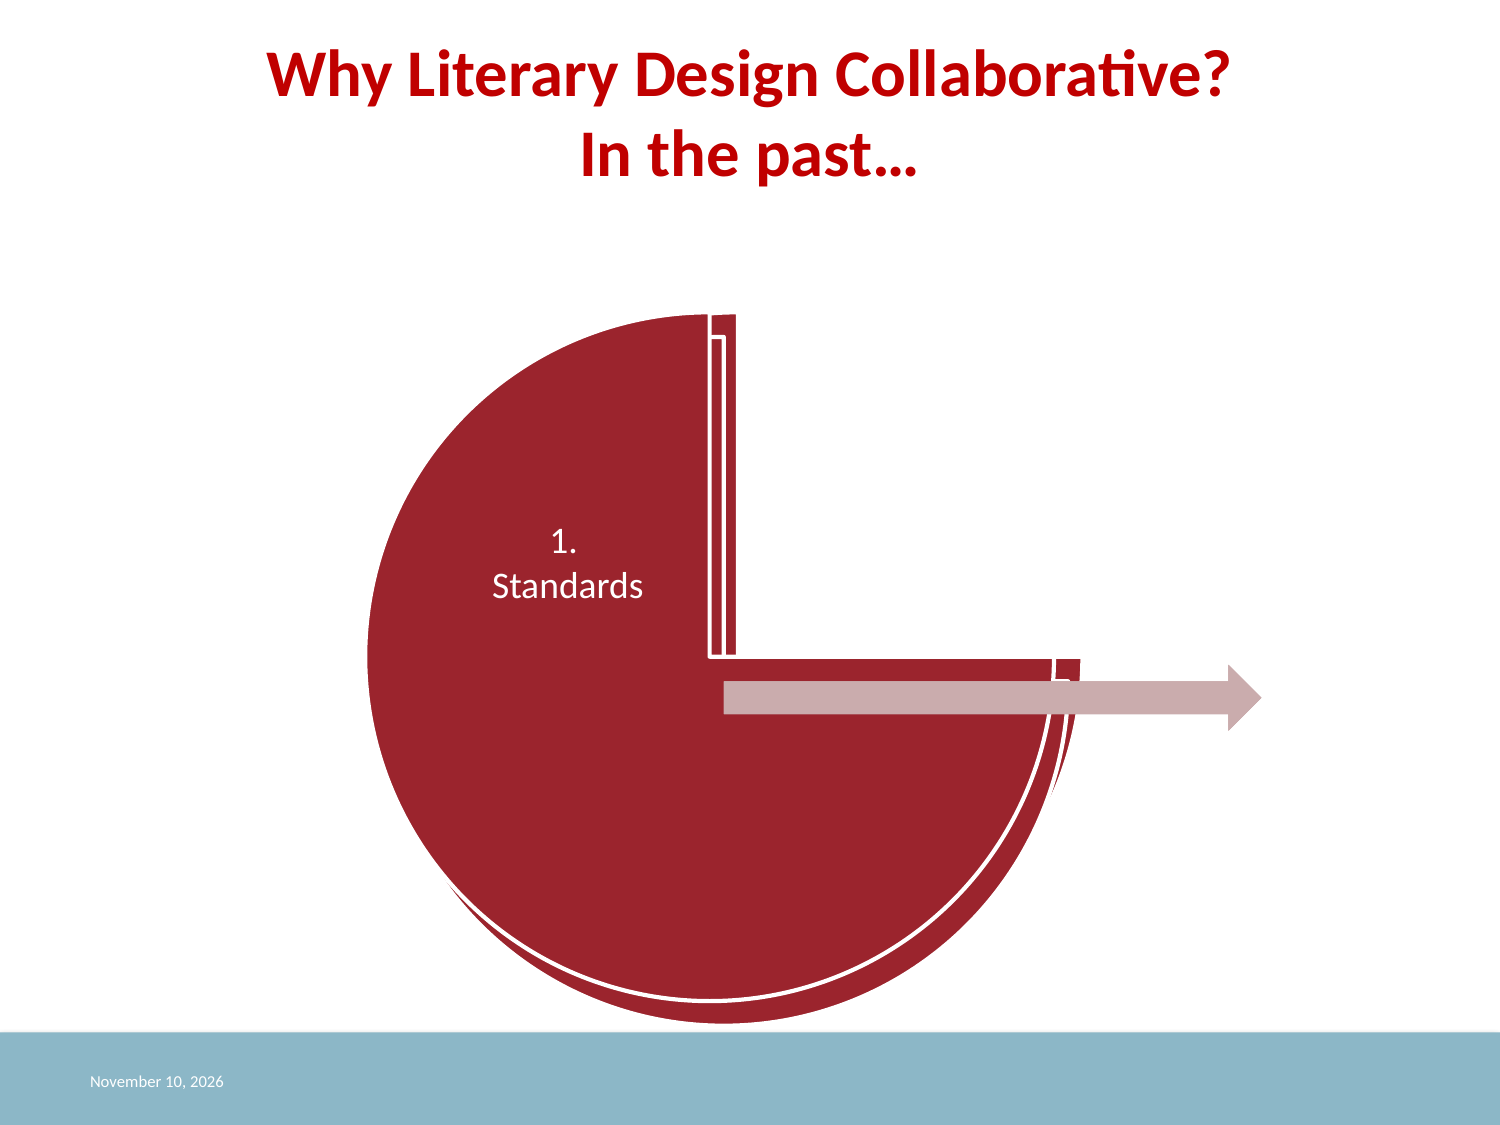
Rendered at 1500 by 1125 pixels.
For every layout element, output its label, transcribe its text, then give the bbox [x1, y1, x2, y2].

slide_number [75, 1051, 425, 1112]
title Why Literary Design Collaborative? In the past… [74, 29, 1426, 192]
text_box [186, 201, 1262, 1022]
